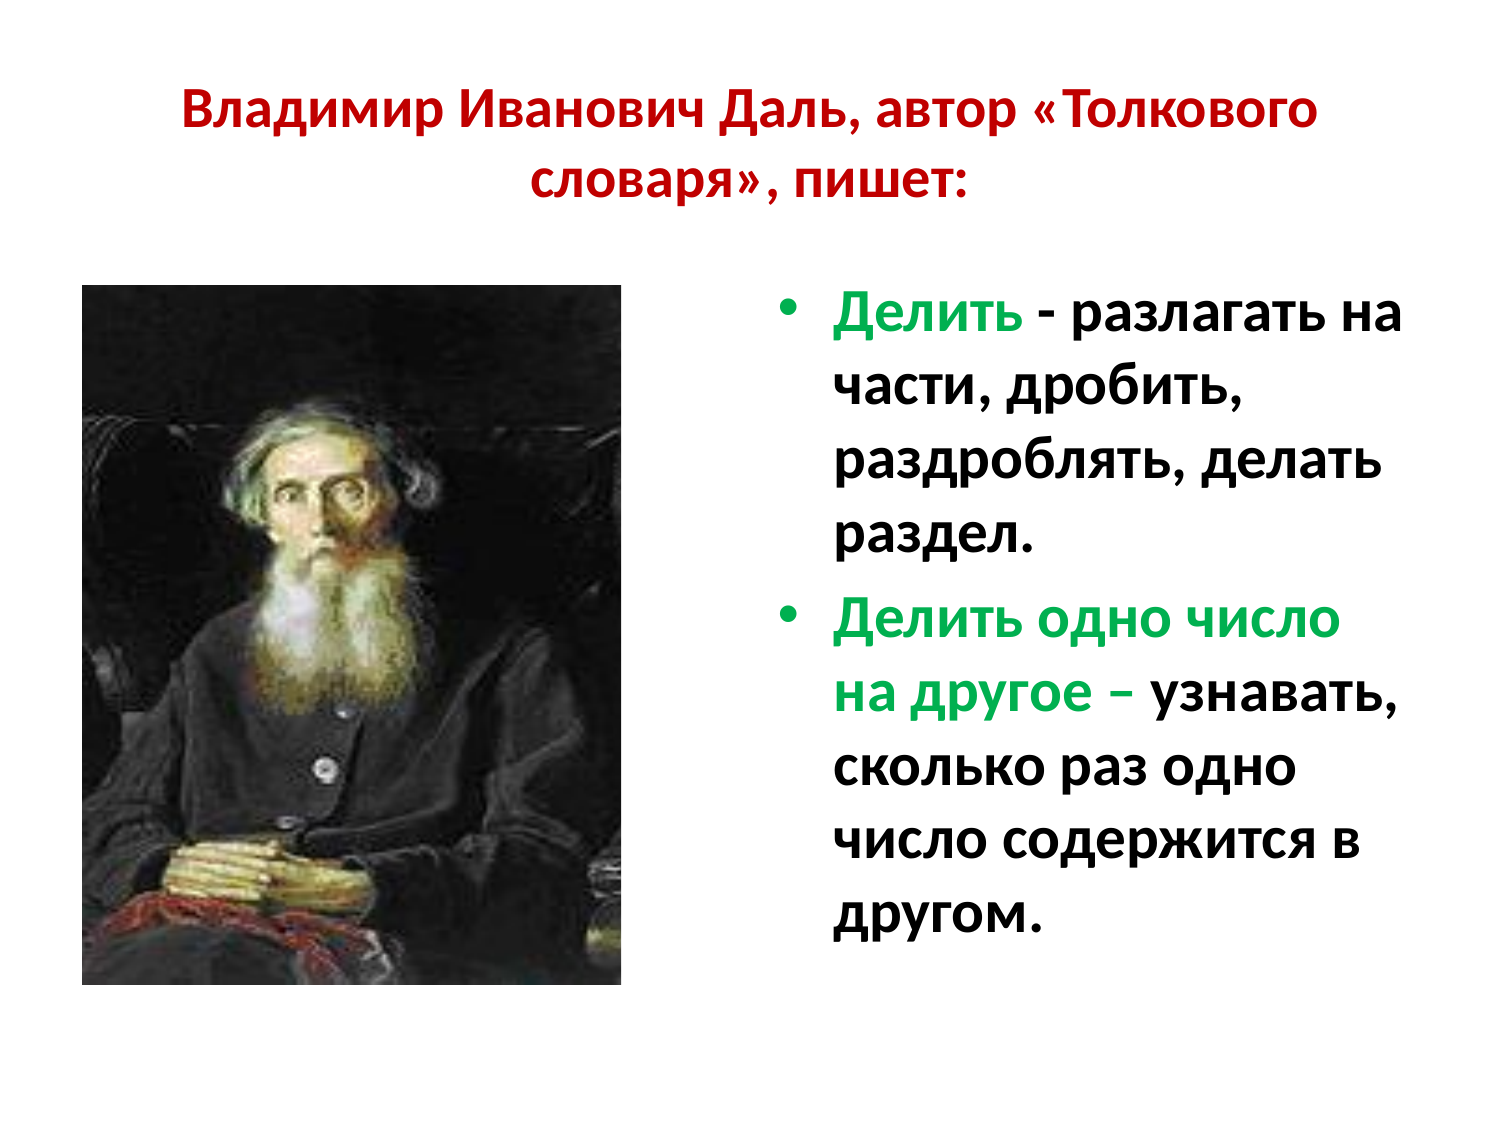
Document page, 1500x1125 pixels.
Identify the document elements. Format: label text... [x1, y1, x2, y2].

list Делить - разлагать на части, дробить, раздроблять, делать раздел. Делить одно число на другое – узнавать, сколько раз одно число содержится в другом. [762, 262, 1425, 1005]
title Владимир Иванович Даль, автор «Толкового словаря», пишет: [75, 45, 1425, 233]
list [81, 269, 622, 985]
